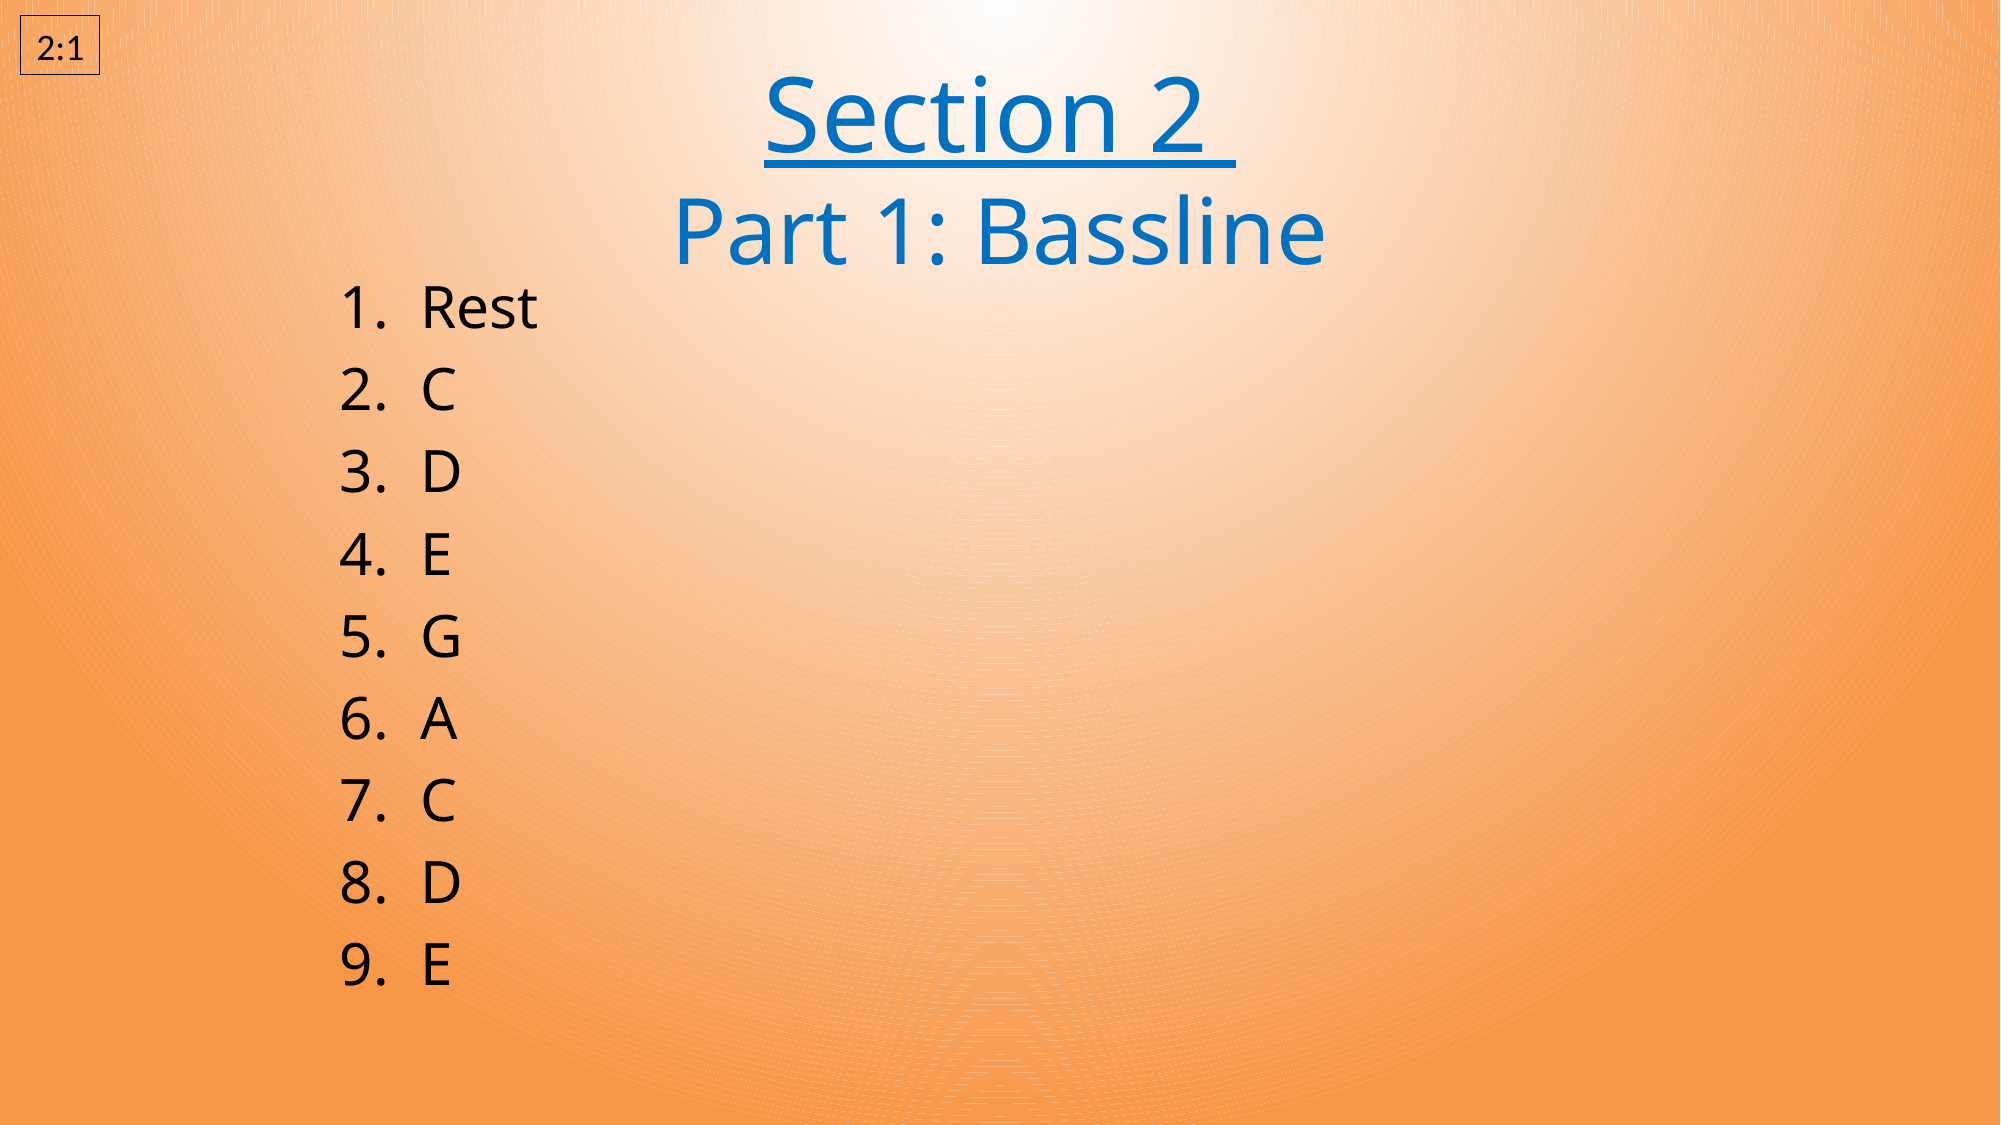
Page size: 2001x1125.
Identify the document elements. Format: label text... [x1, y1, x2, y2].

title Section 2 Part 1: Bassline [99, 71, 1900, 260]
text_box 2:1 [20, 15, 100, 75]
list Rest C D E G A C D E [324, 262, 1000, 1005]
